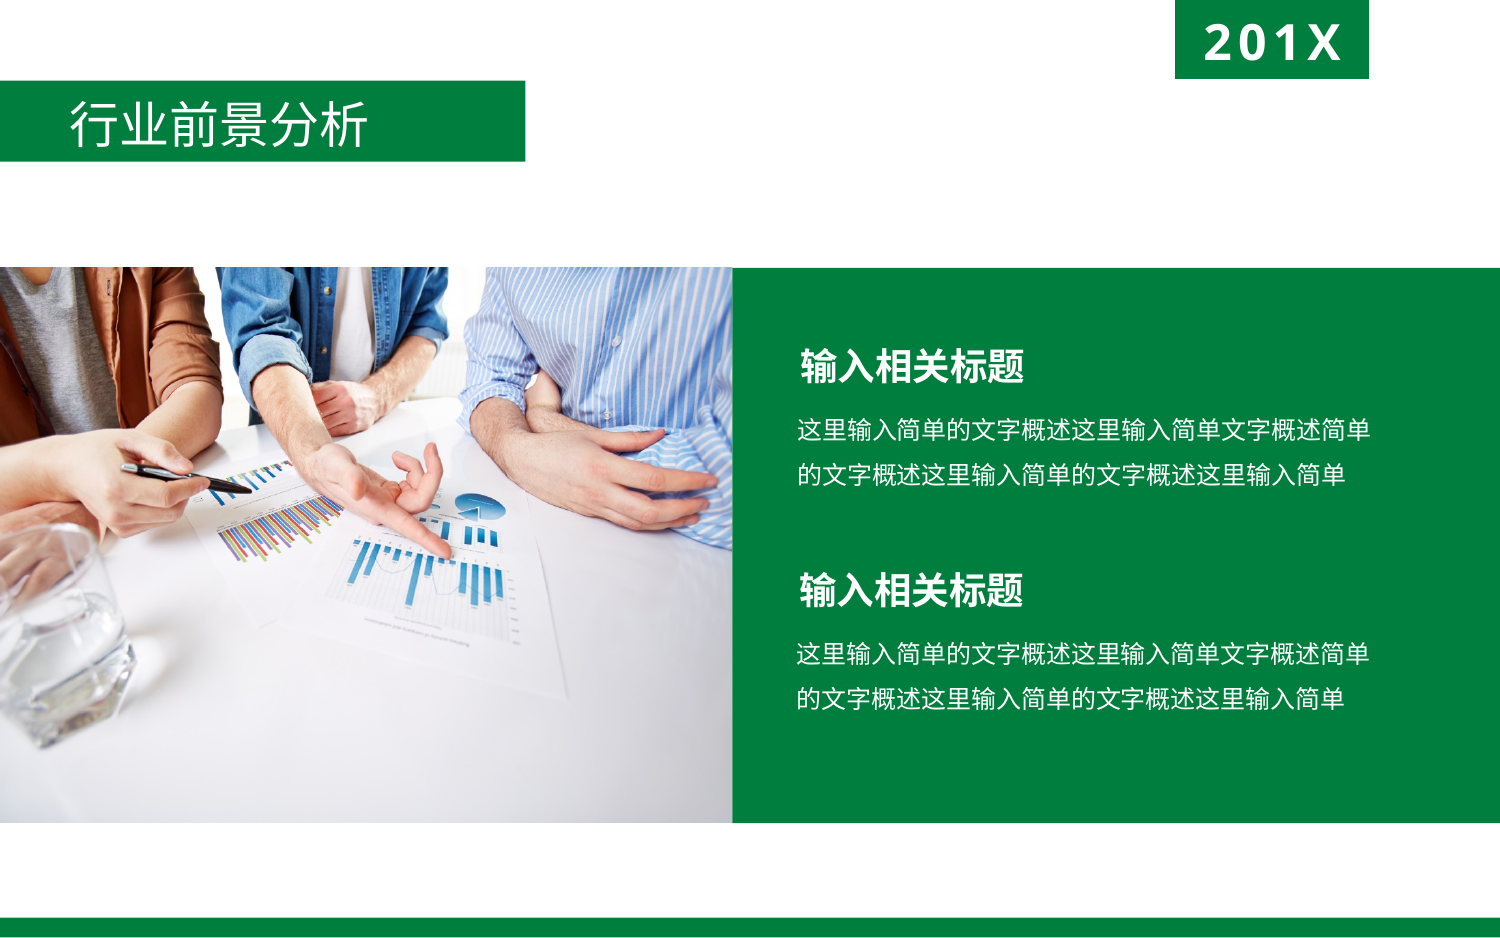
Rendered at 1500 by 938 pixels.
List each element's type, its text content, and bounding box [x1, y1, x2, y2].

text_box 输入相关标题 [785, 335, 1117, 396]
text_box 行业前景分析 [54, 85, 385, 161]
text_box 这里输入简单的文字概述这里输入简单文字概述简单的文字概述这里输入简单的文字概述这里输入简单 [782, 392, 1408, 497]
text_box [0, 79, 528, 164]
text_box [0, 916, 1500, 938]
text_box [1173, 0, 1371, 81]
text_box 这里输入简单的文字概述这里输入简单文字概述简单的文字概述这里输入简单的文字概述这里输入简单 [781, 615, 1407, 721]
text_box 输入相关标题 [784, 559, 1117, 620]
text_box [0, 266, 730, 825]
text_box [730, 266, 1500, 825]
text_box 201X [1188, 3, 1356, 78]
